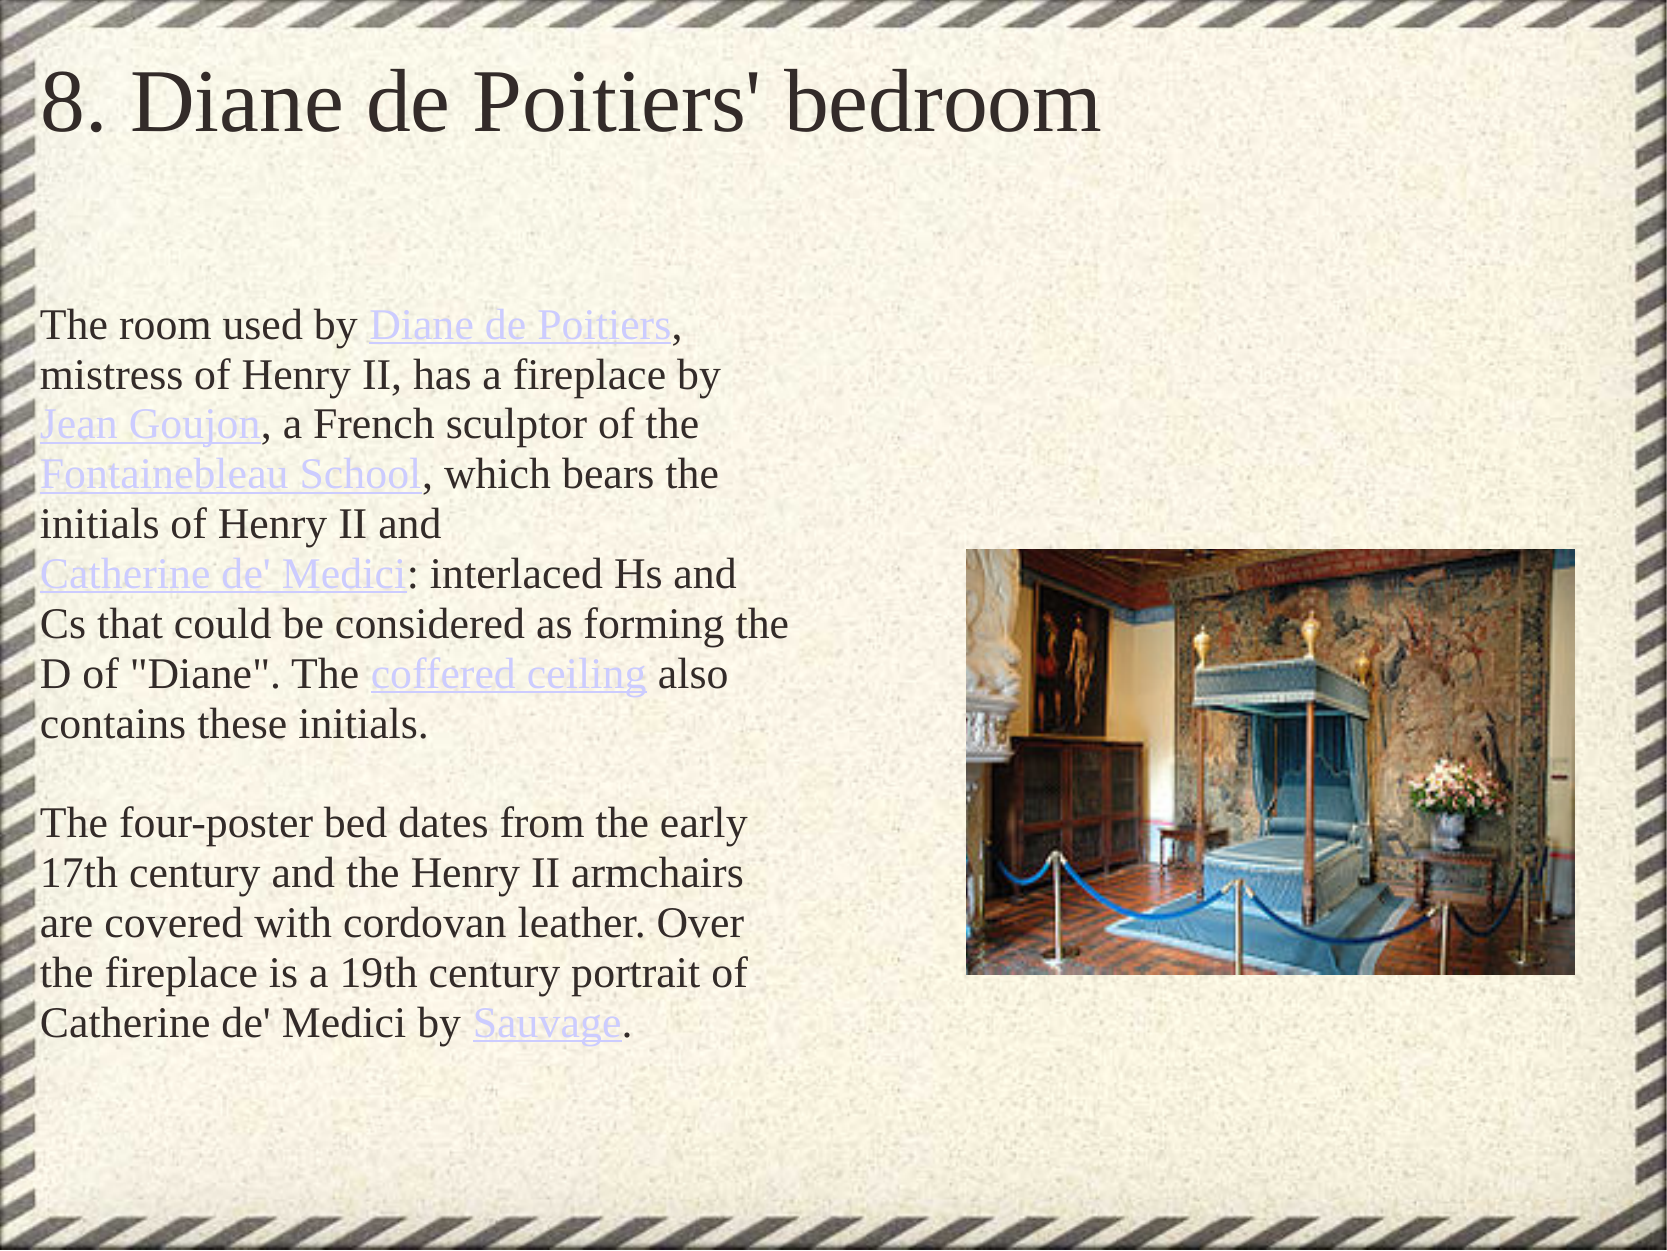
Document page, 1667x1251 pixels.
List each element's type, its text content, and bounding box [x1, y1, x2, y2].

title 8. Diane de Poitiers' bedroom [40, 49, 1627, 201]
picture [0, 0, 1667, 1250]
list The room used by Diane de Poitiers, mistress of Henry II, has a fireplace by Jean Goujon, a French sculptor of the Fontainebleau School, which bears the initials of Henry II and Catherine de' Medici: interlaced Hs and Cs that could be considered as forming the D of "Diane". The coffered ceiling also contains these initials. The four-poster bed dates from the early 17th century and the Henry II armchairs are covered with cordovan leather. Over the fireplace is a 19th century portrait of Catherine de' Medici by Sauvage. [39, 299, 794, 1201]
list [873, 299, 1627, 1201]
